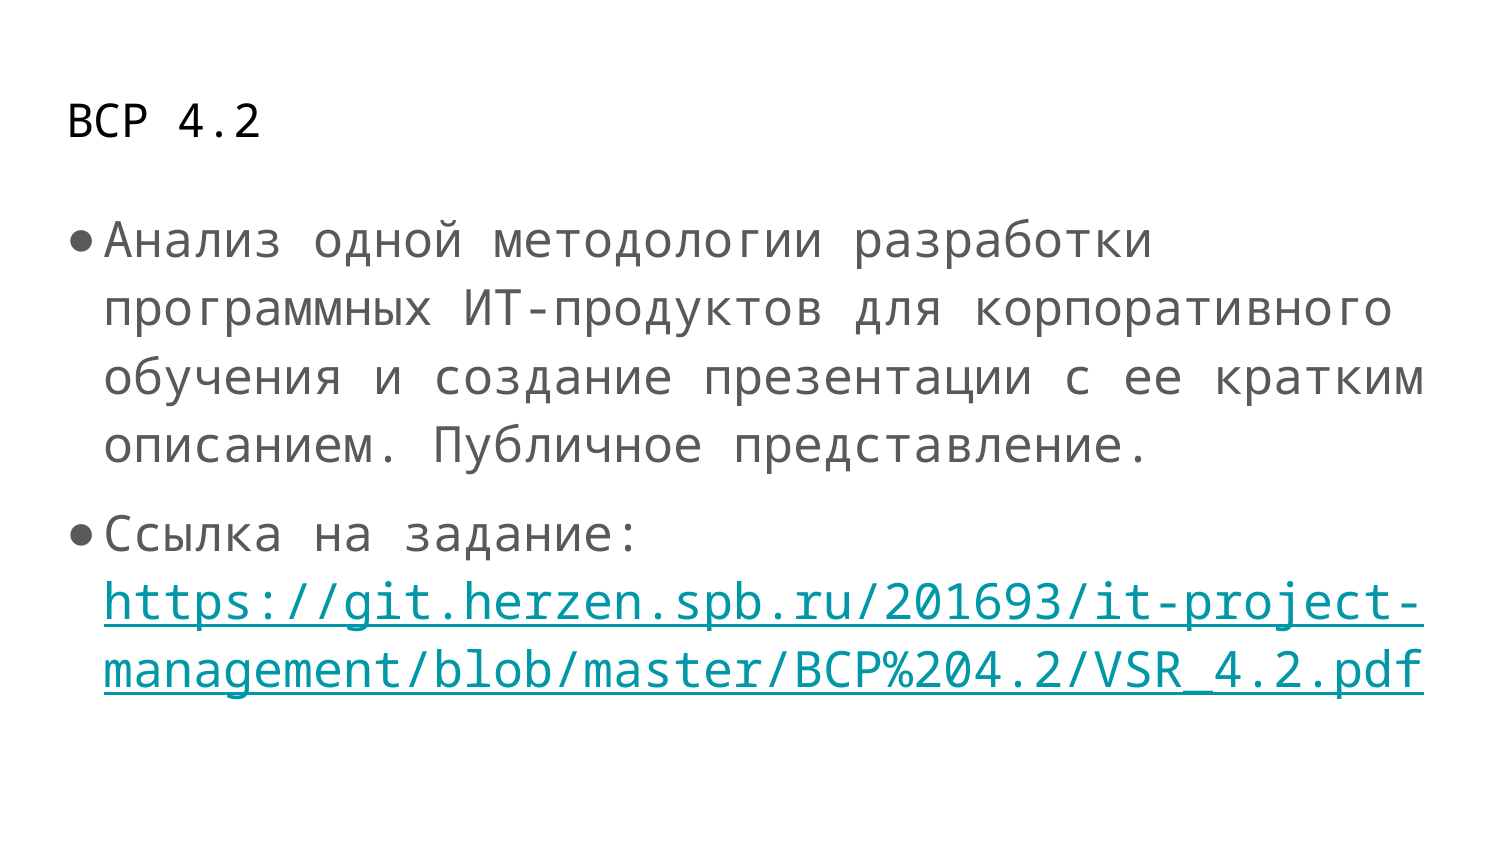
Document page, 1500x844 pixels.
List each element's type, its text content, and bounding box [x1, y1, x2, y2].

list Анализ одной методологии разработки программных ИТ-продуктов для корпоративного обучения и создание презентации с ее кратким описанием. Публичное представление. Ссылка на задание: https://git.herzen.spb.ru/201693/it-project-management/blob/master/ВСР%204.2/VSR_4.2.pdf [51, 189, 1449, 750]
title ВСР 4.2 [51, 72, 1449, 167]
